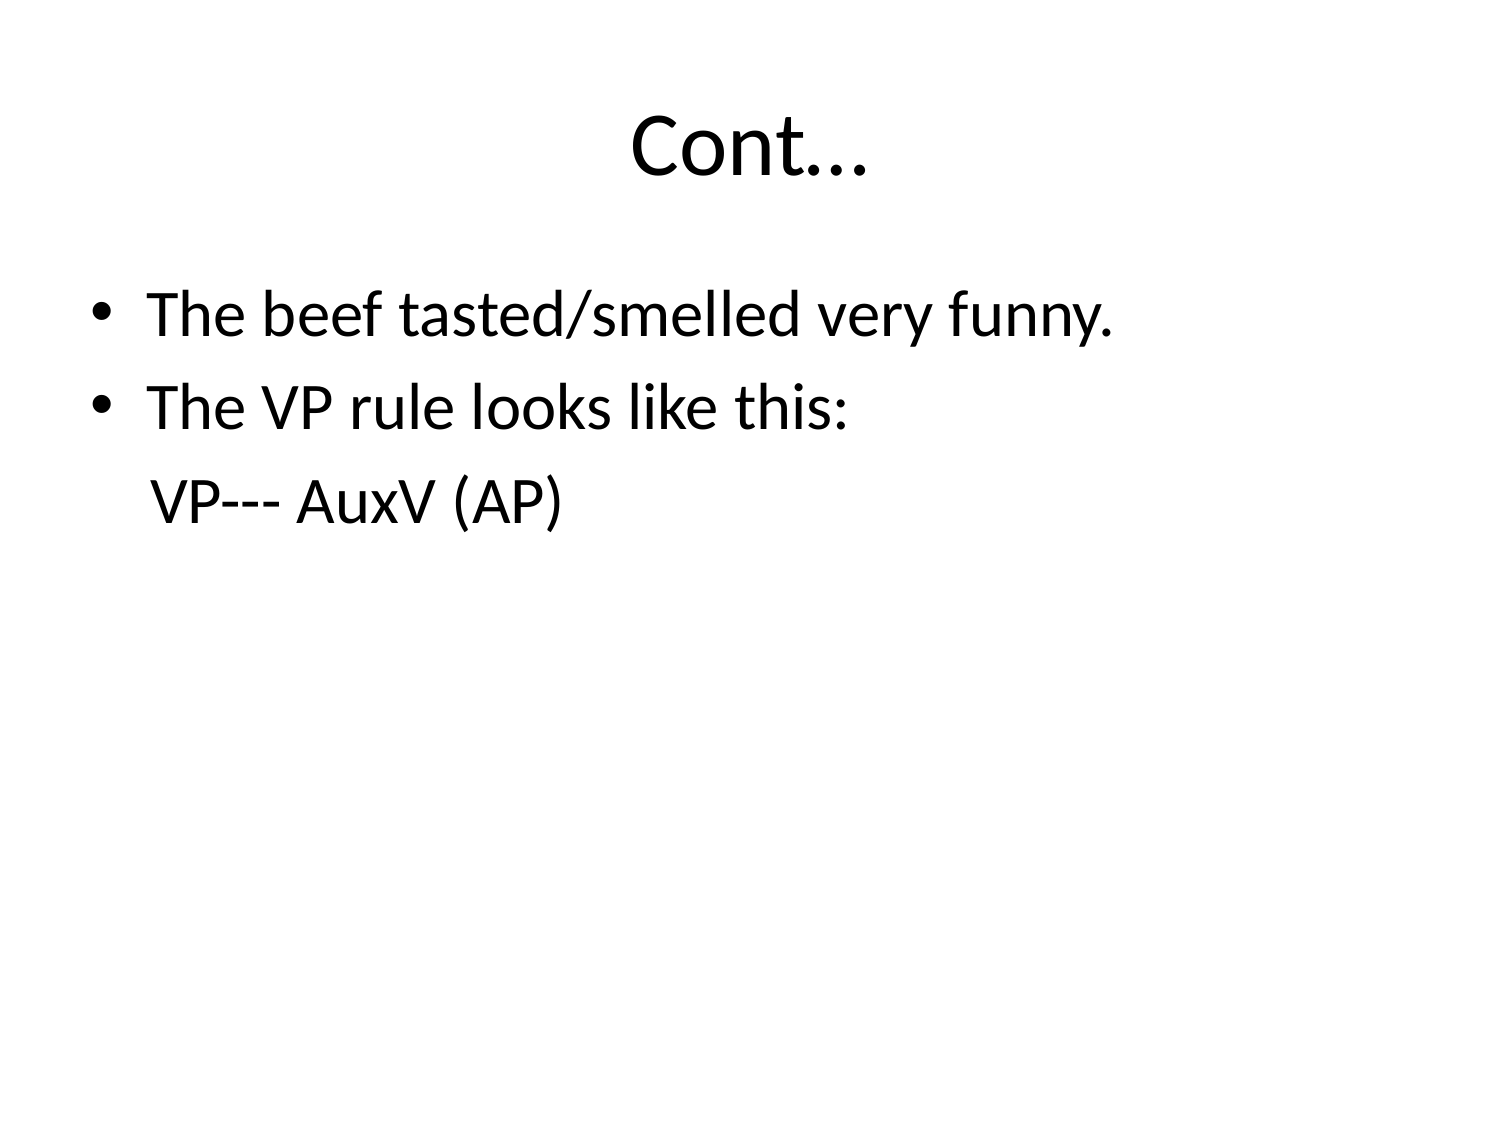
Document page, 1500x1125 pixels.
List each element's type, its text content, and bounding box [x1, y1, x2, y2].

title Cont… [75, 45, 1425, 233]
list The beef tasted/smelled very funny. The VP rule looks like this: VP--- AuxV (AP) [75, 262, 1425, 1005]
